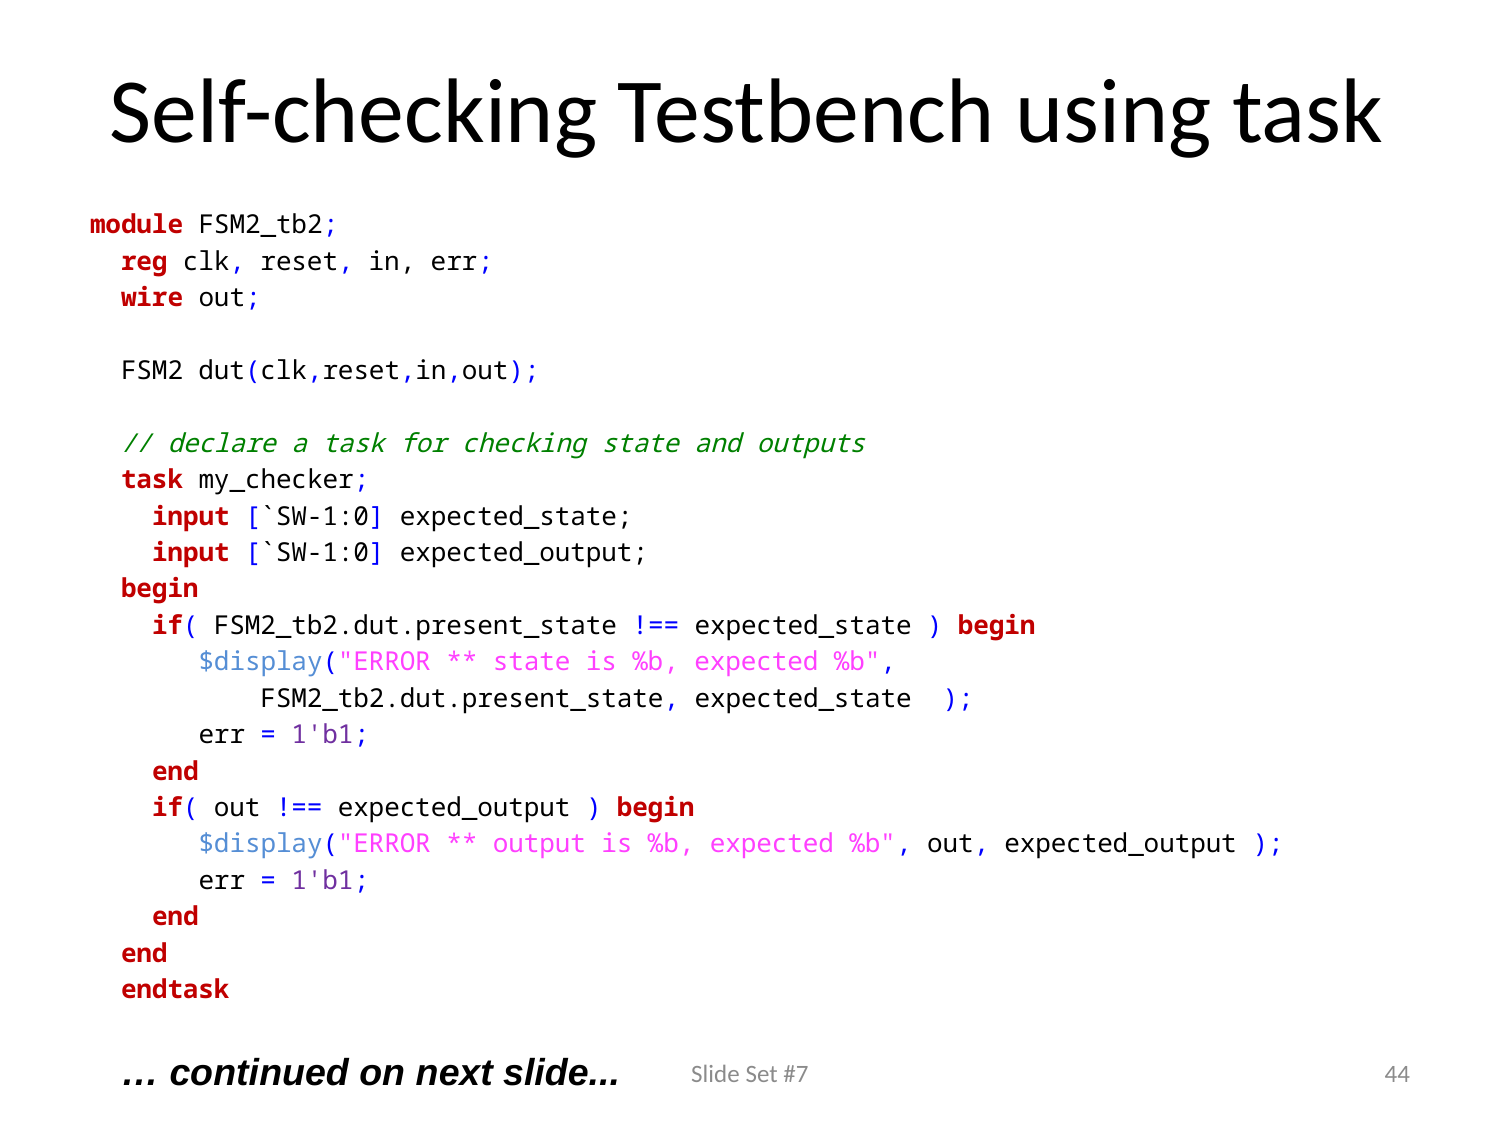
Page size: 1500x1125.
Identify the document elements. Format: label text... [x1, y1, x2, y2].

title Self-checking Testbench using task [72, 12, 1423, 200]
slide_number 44 [1325, 1042, 1425, 1103]
text_box module FSM2_tb2; reg clk, reset, in, err; wire out; FSM2 dut(clk,reset,in,out); // declare a task for checking state and outputs task my_checker; input [`SW-1:0] expected_state; input [`SW-1:0] expected_output; begin if( FSM2_tb2.dut.present_state !== expected_state ) begin $display("ERROR ** state is %b, expected %b", FSM2_tb2.dut.present_state, expected_state ); err = 1'b1; end if( out !== expected_output ) begin $display("ERROR ** output is %b, expected %b", out, expected_output ); err = 1'b1; end end endtask … continued on next slide... [75, 199, 1325, 1125]
footer Slide Set #7 [512, 1042, 988, 1103]
